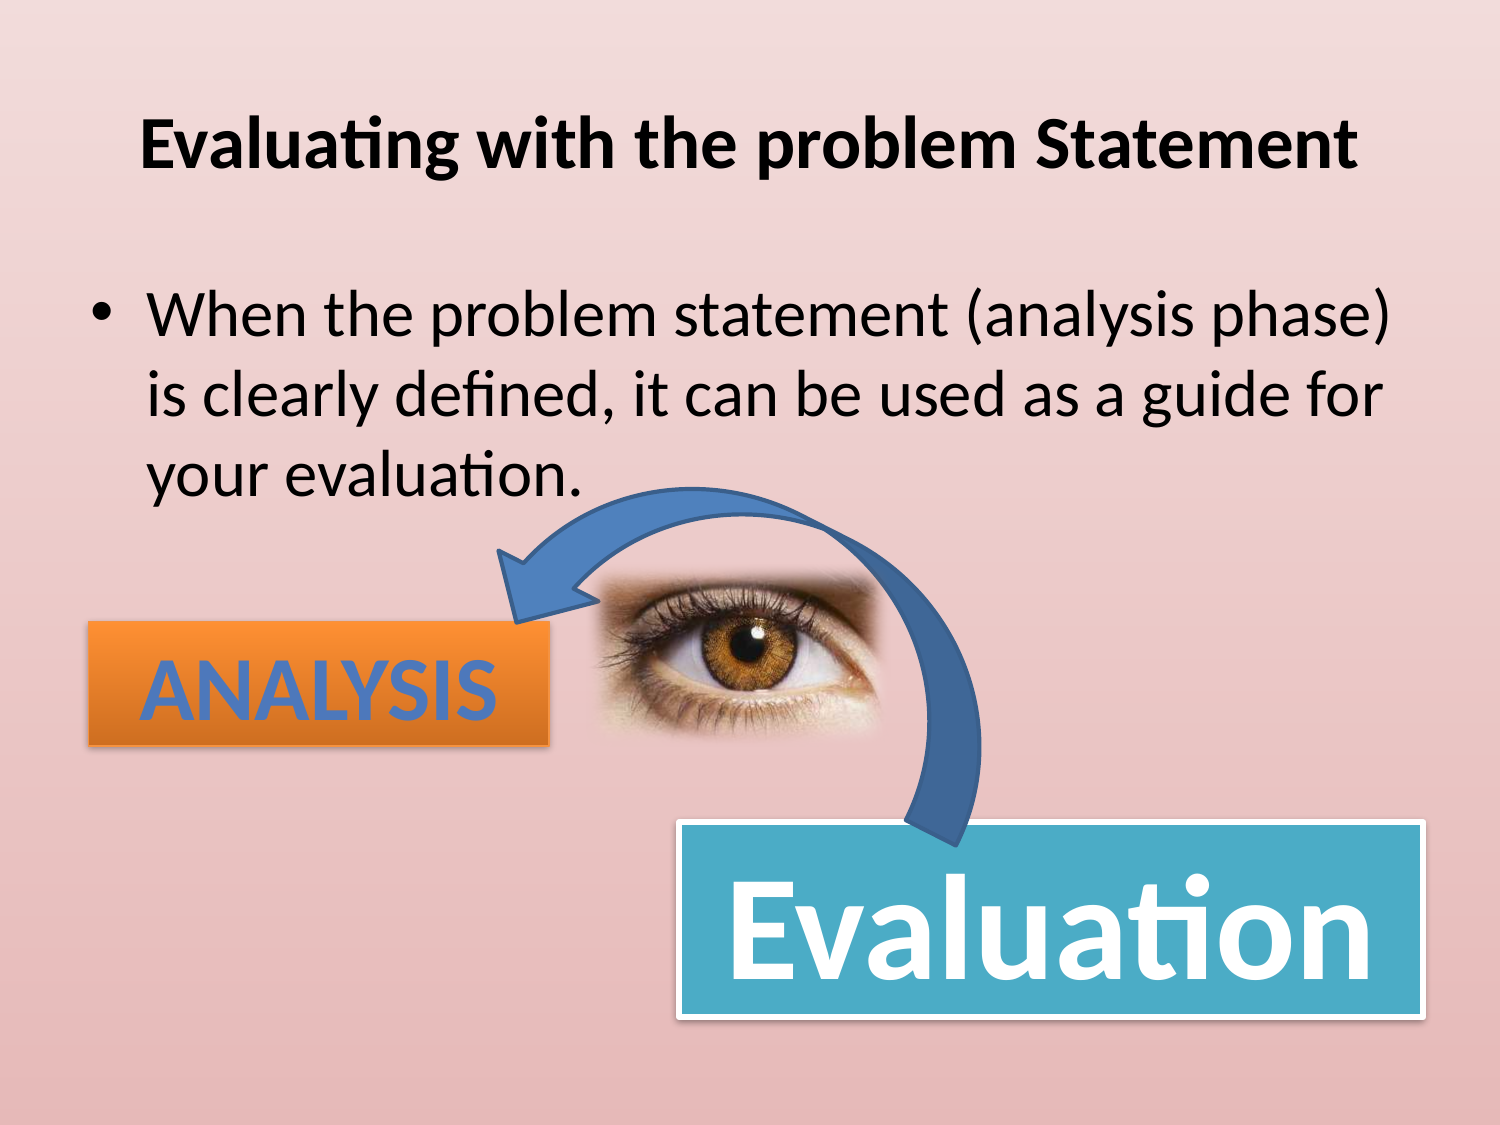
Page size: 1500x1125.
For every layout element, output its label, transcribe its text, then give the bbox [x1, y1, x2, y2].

picture [584, 562, 892, 748]
text_box Evaluation [676, 819, 1426, 1020]
list When the problem statement (analysis phase) is clearly defined, it can be used as a guide for your evaluation. [75, 262, 1425, 1005]
text_box Analysis [88, 621, 550, 747]
text_box [496, 486, 887, 625]
title Evaluating with the problem Statement [75, 45, 1425, 233]
text_box [897, 568, 982, 848]
